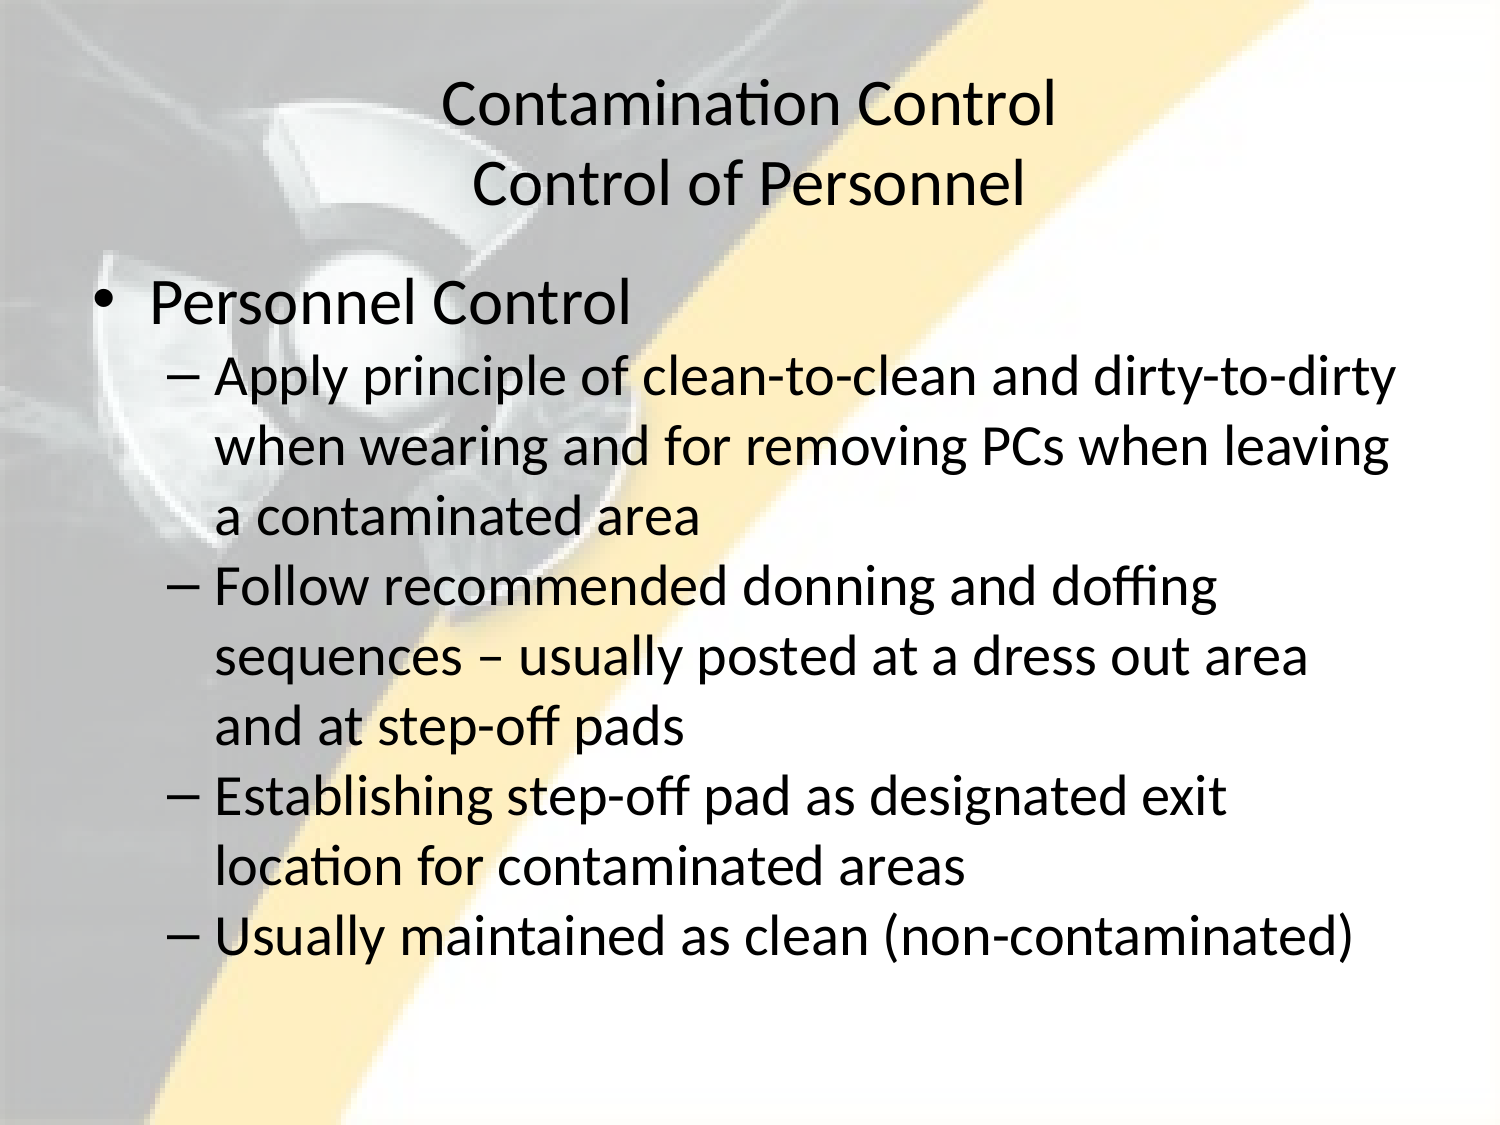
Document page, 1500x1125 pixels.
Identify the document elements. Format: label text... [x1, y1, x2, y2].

title Contamination Control Control of Personnel [75, 45, 1425, 233]
list Personnel Control Apply principle of clean-to-clean and dirty-to-dirty when wearing and for removing PCs when leaving a contaminated area Follow recommended donning and doffing sequences – usually posted at a dress out area and at step-off pads Establishing step-off pad as designated exit location for contaminated areas Usually maintained as clean (non-contaminated) [75, 249, 1425, 1075]
